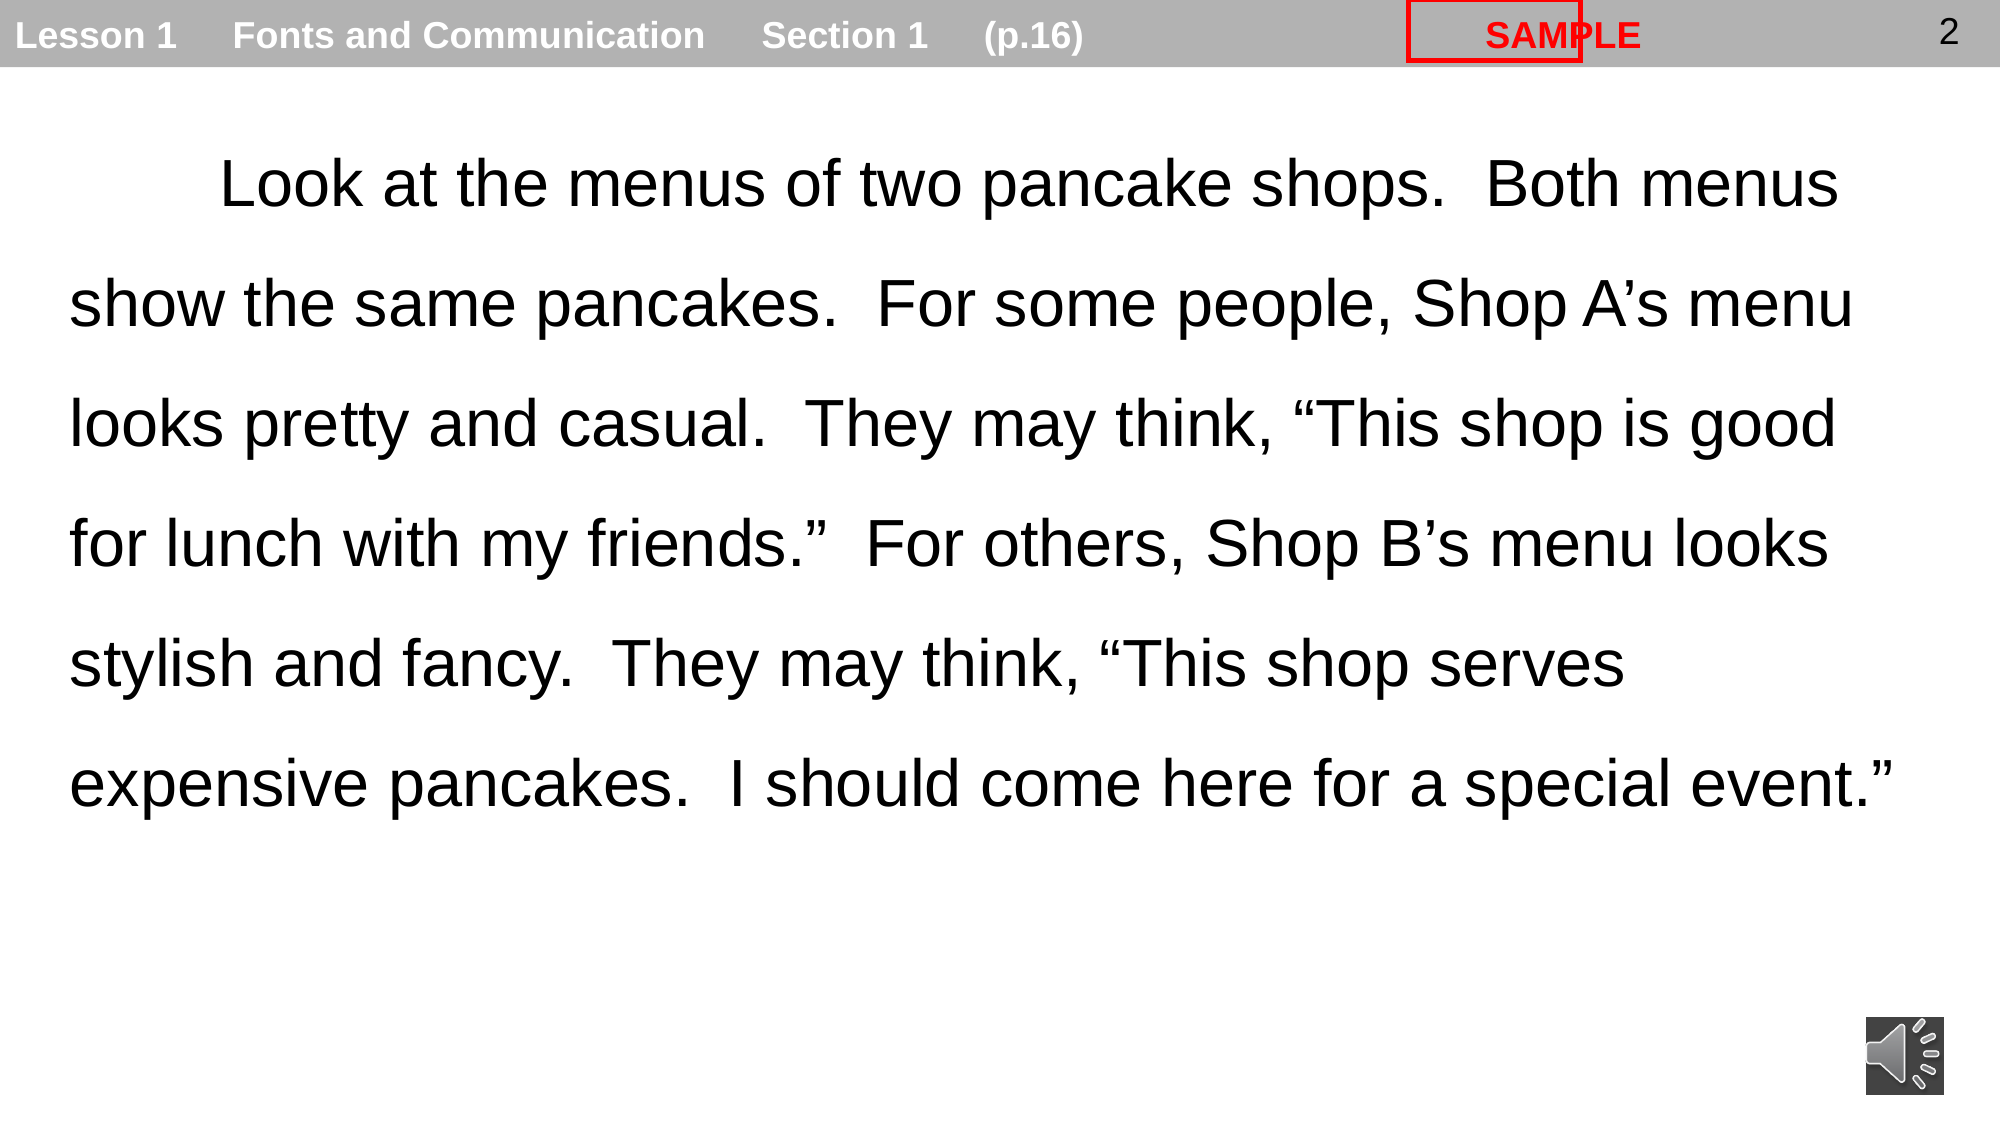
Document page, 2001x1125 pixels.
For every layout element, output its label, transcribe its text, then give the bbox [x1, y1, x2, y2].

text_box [1864, 1016, 1945, 1097]
title Look at the menus of two pancake shops. Both menus show the same pancakes. For some people, Shop A’s menu looks pretty and casual. They may think, “This shop is good for lunch with my friends.” For others, Shop B’s menu looks stylish and fancy. They may think, “This shop serves expensive pancakes. I should come here for a special event.” [55, 92, 1945, 1096]
